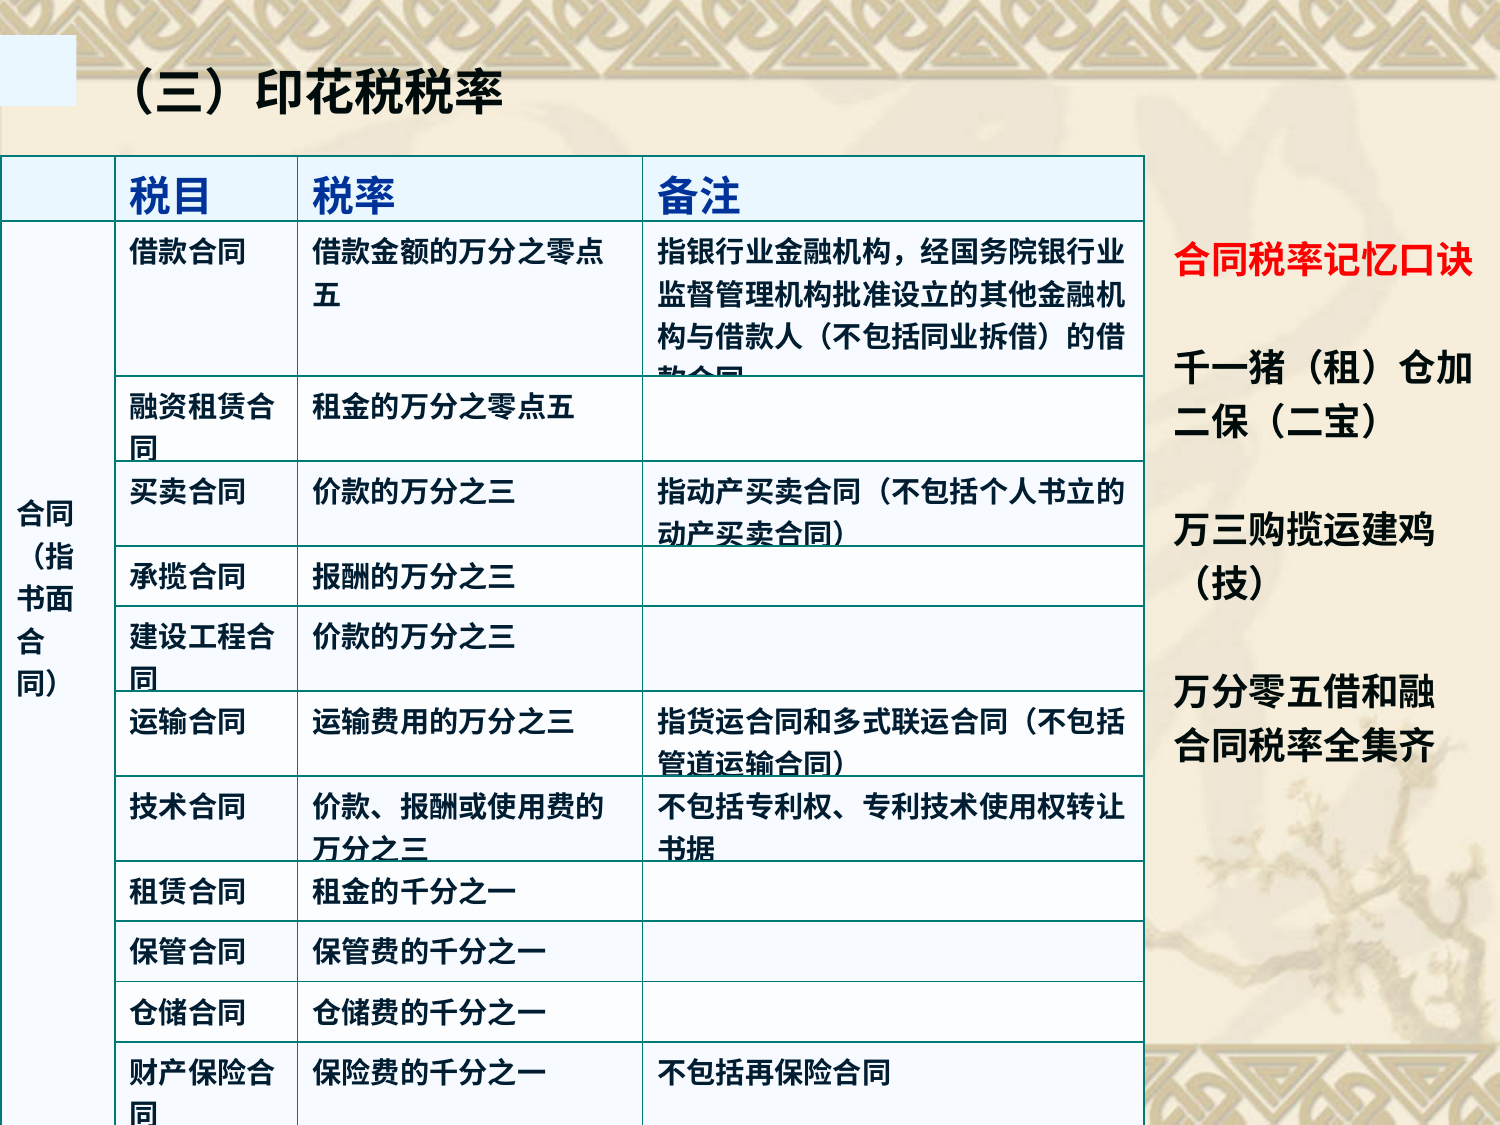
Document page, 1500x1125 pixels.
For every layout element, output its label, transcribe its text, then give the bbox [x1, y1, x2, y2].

table_cell 运输合同 [116, 692, 297, 775]
picture [0, 0, 1500, 1125]
table_cell 租金的千分之一 [298, 862, 642, 920]
table_cell [643, 862, 1143, 920]
table_cell 保险费的千分之一 [298, 1043, 642, 1125]
table_header [2, 157, 114, 220]
table_cell 建设工程合同 [116, 607, 297, 690]
table_cell 财产保险合同 [116, 1043, 297, 1125]
table_cell 保管费的千分之一 [298, 922, 642, 981]
table_header 税目 [116, 157, 297, 220]
table_cell 指动产买卖合同（不包括个人书立的动产买卖合同） [643, 462, 1143, 545]
table_cell 借款金额的万分之零点五 [298, 222, 642, 375]
table_cell 价款、报酬或使用费的万分之三 [298, 777, 642, 860]
table_cell 租金的万分之零点五 [298, 377, 642, 460]
table_cell 保管合同 [116, 922, 297, 981]
table_cell 价款的万分之三 [298, 462, 642, 545]
table_cell 租赁合同 [116, 862, 297, 920]
table_cell 价款的万分之三 [298, 607, 642, 690]
table_cell 仓储费的千分之一 [298, 982, 642, 1041]
text_box 合同税率记忆口诀 千一猪（租）仓加二保（二宝） 万三购揽运建鸡（技） 万分零五借和融 合同税率全集齐 [1159, 219, 1500, 775]
text_box （三）印花税税率 [89, 52, 932, 128]
table_header 税率 [298, 157, 642, 220]
table_cell 仓储合同 [116, 982, 297, 1041]
table_cell 承揽合同 [116, 547, 297, 605]
table_cell 合同（指书面合同） [2, 222, 114, 1125]
table_cell [643, 547, 1143, 605]
table_cell 指银行业金融机构，经国务院银行业监督管理机构批准设立的其他金融机构与借款人（不包括同业拆借）的借款合同 [643, 222, 1143, 375]
table_cell 借款合同 [116, 222, 297, 375]
table_cell 技术合同 [116, 777, 297, 860]
table_cell 报酬的万分之三 [298, 547, 642, 605]
table_cell [643, 377, 1143, 460]
table_cell [643, 982, 1143, 1041]
table_cell 买卖合同 [116, 462, 297, 545]
table_cell 融资租赁合同 [116, 377, 297, 460]
table_cell 指货运合同和多式联运合同（不包括管道运输合同） [643, 692, 1143, 775]
table_cell [643, 922, 1143, 981]
table_cell [643, 607, 1143, 690]
table_cell 不包括专利权、专利技术使用权转让书据 [643, 777, 1143, 860]
table_cell 运输费用的万分之三 [298, 692, 642, 775]
table_cell 不包括再保险合同 [643, 1043, 1143, 1125]
table_header 备注 [643, 157, 1143, 220]
